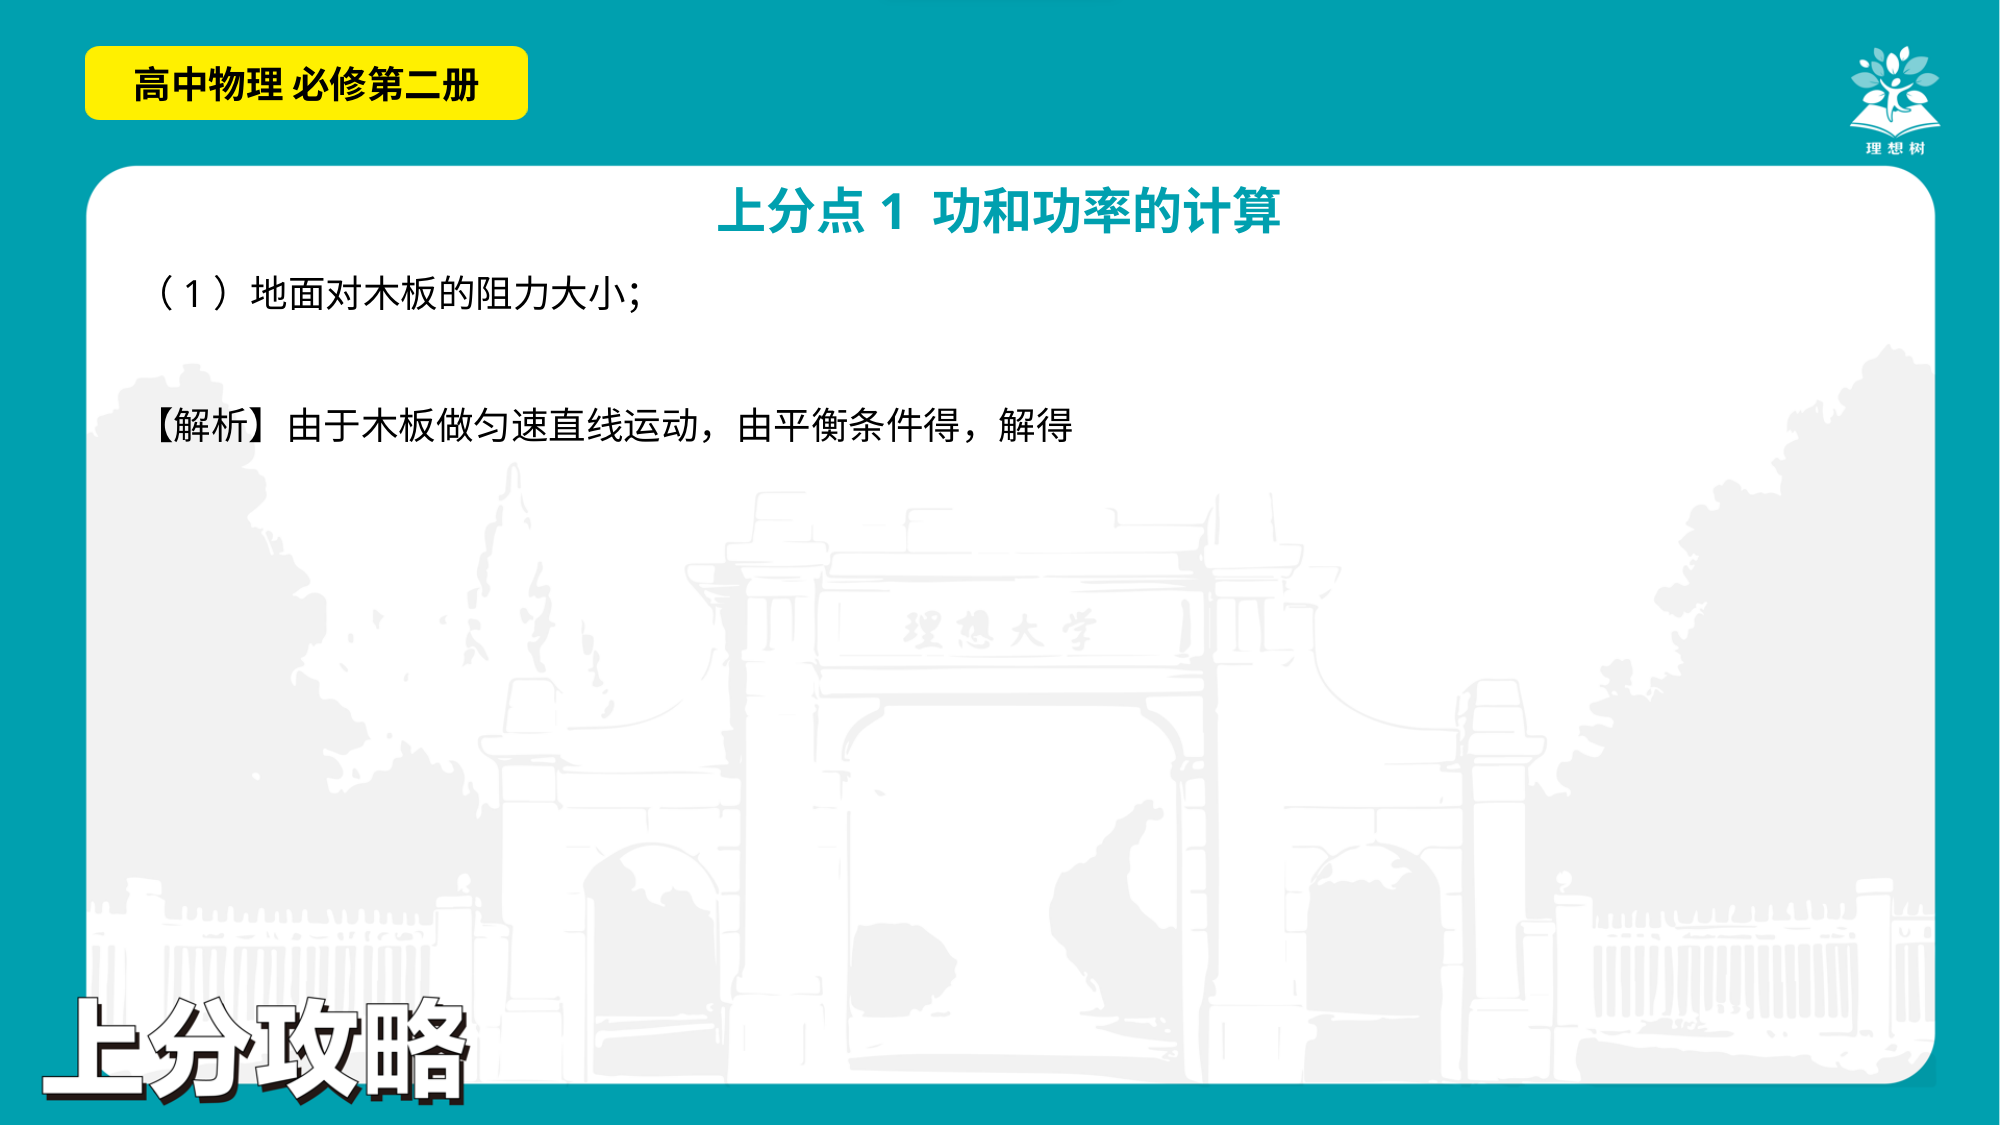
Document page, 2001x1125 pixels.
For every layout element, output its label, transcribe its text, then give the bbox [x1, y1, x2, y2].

text_box （1）地面对木板的阻力大小； [136, 248, 1865, 308]
picture [0, 0, 2000, 1125]
